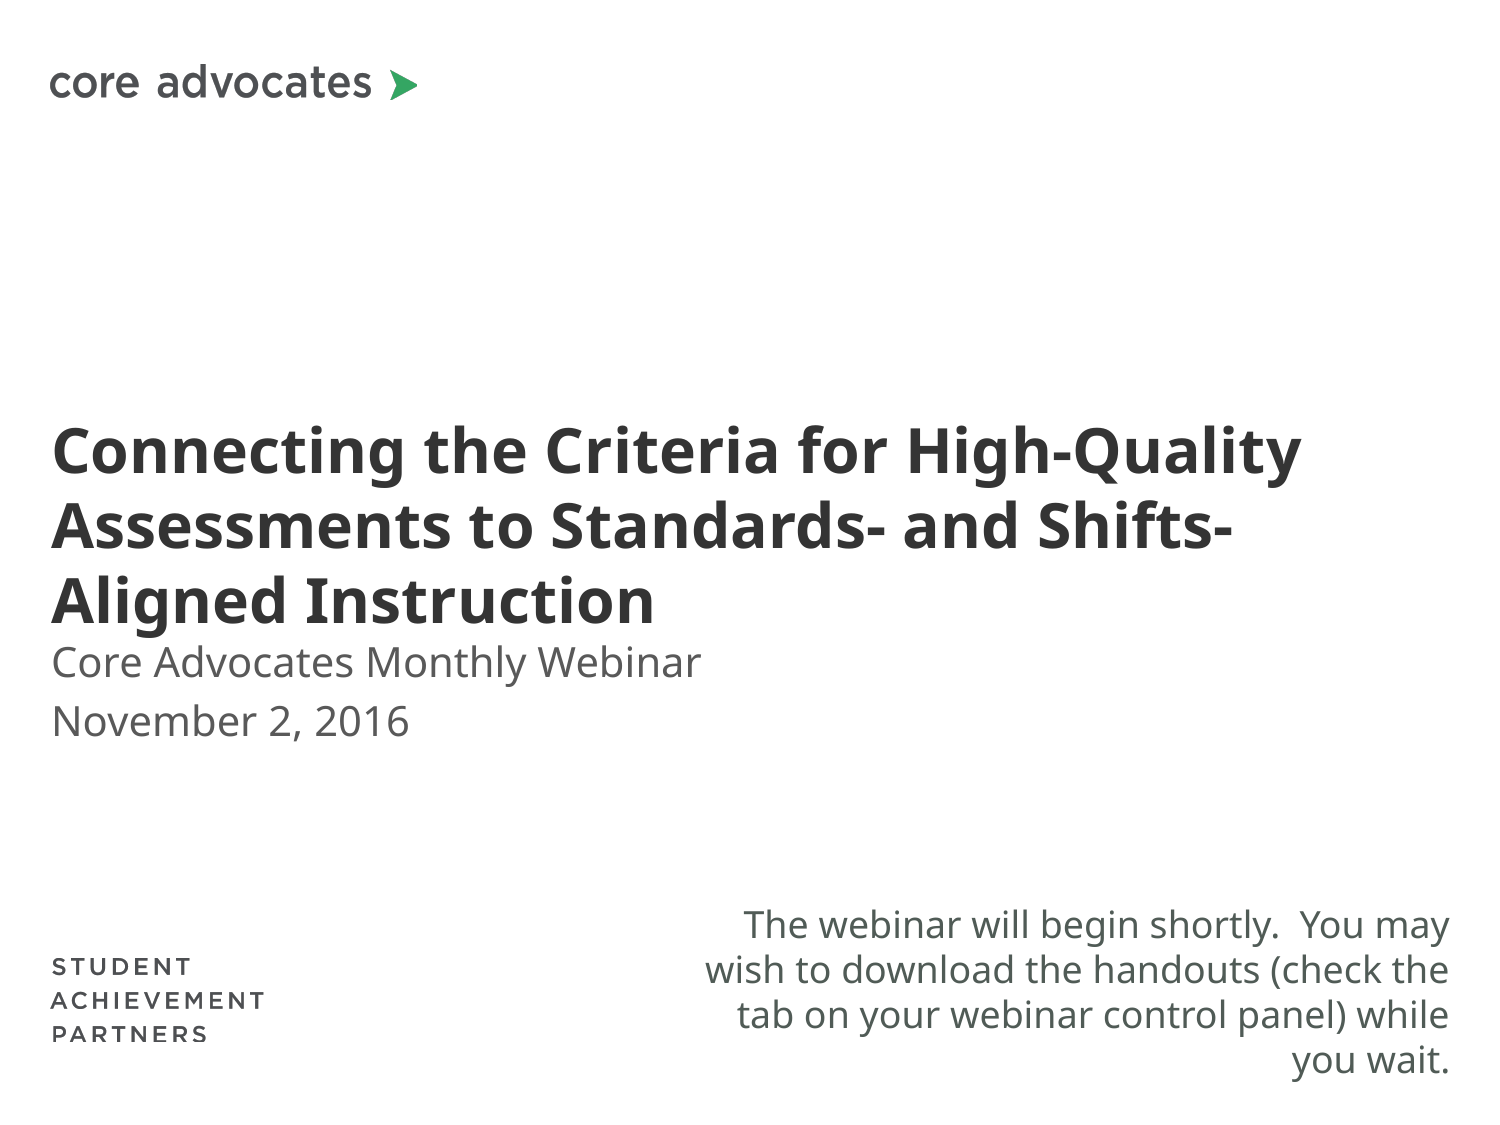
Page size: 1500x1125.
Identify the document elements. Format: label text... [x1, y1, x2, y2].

text_box The webinar will begin shortly. You may wish to download the handouts (check the tab on your webinar control panel) while you wait. [678, 893, 1466, 1042]
picture [50, 958, 266, 1042]
picture [50, 64, 417, 100]
subtitle Core Advocates Monthly Webinar November 2, 2016 [35, 628, 1450, 759]
title Connecting the Criteria for High-Quality Assessments to Standards- and Shifts- Aligned Instruction [35, 489, 1450, 628]
